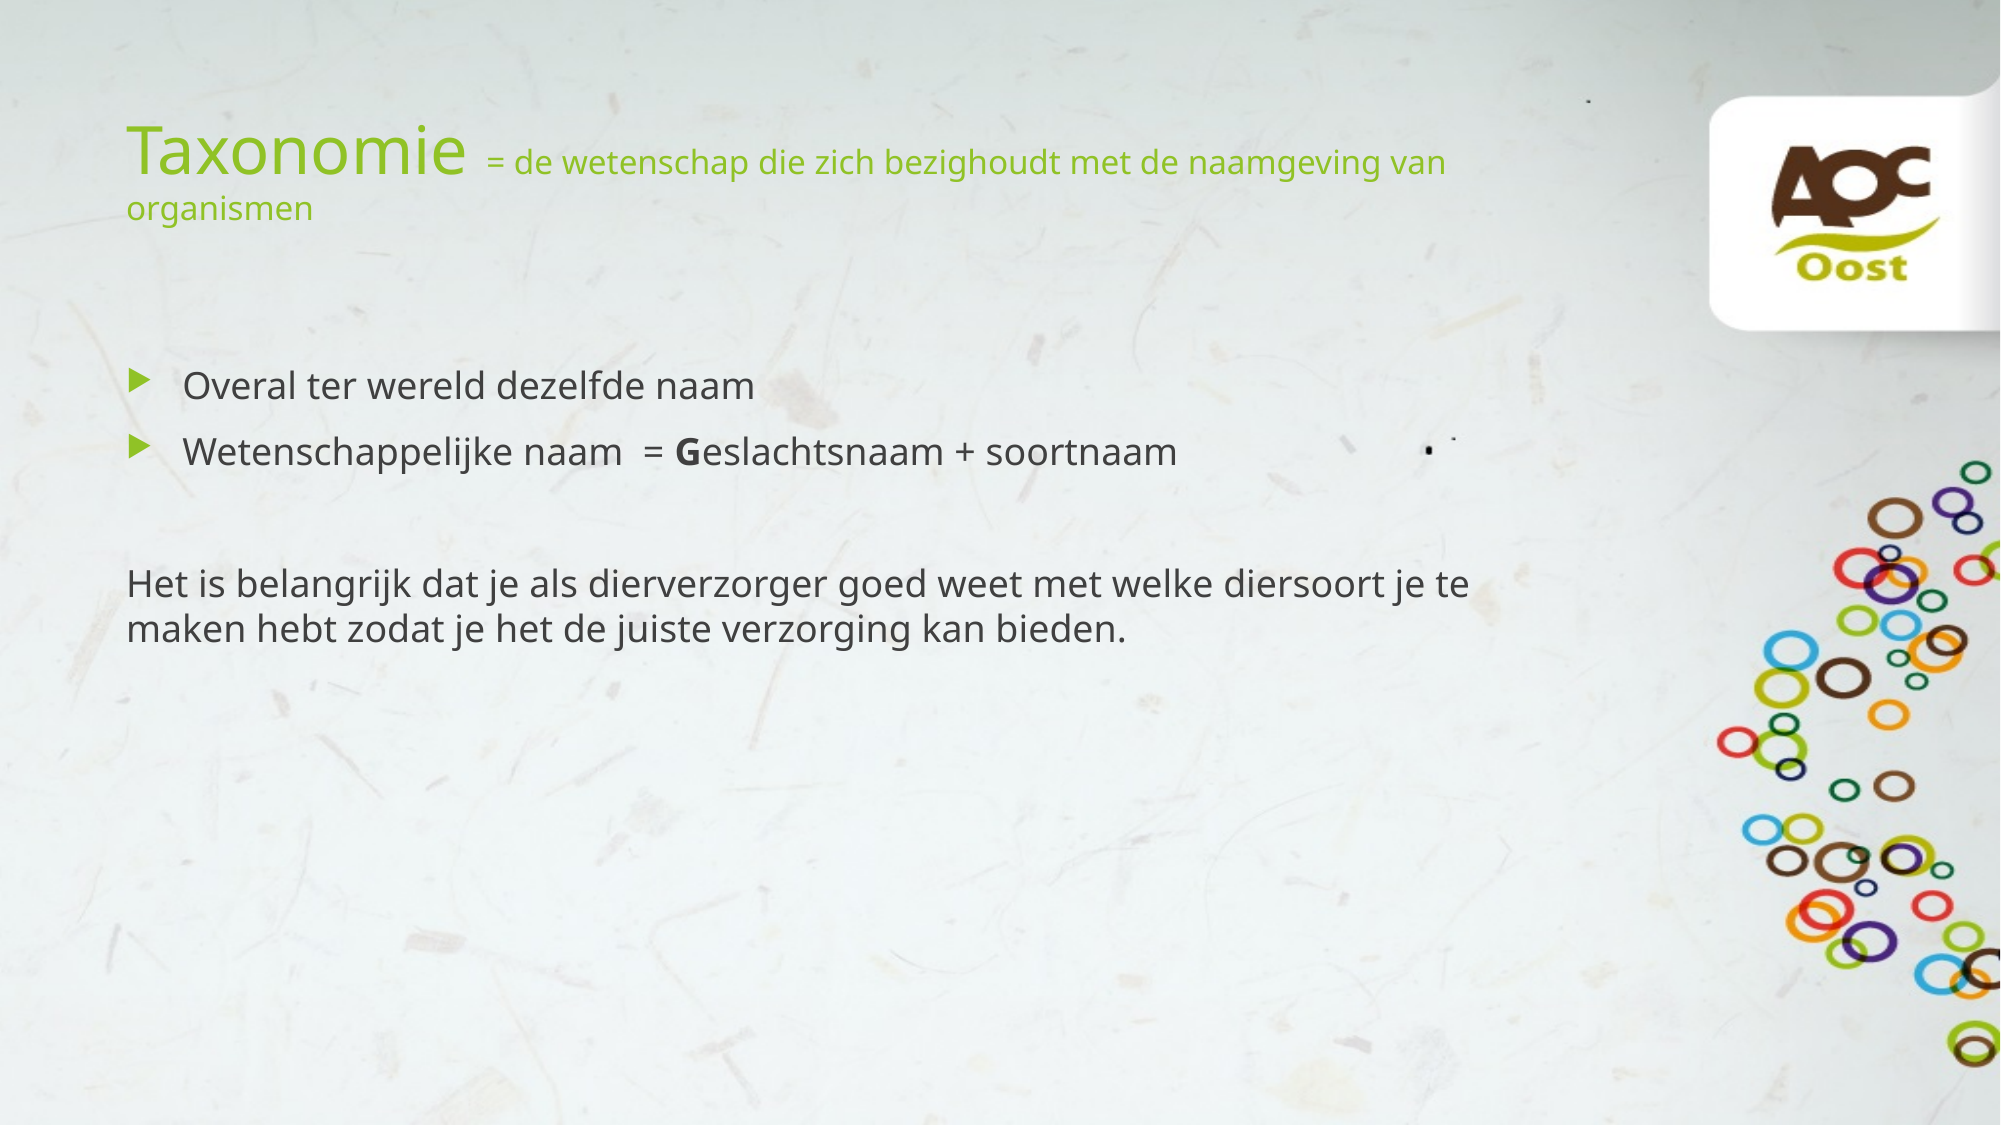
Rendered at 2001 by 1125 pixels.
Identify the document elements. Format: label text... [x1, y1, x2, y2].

list Overal ter wereld dezelfde naam Wetenschappelijke naam = Geslachtsnaam + soortnaam Het is belangrijk dat je als dierverzorger goed weet met welke diersoort je te maken hebt zodat je het de juiste verzorging kan bieden. [111, 354, 1522, 992]
picture [0, 0, 2001, 1125]
title Taxonomie = de wetenschap die zich bezighoudt met de naamgeving van organismen [111, 99, 1522, 317]
